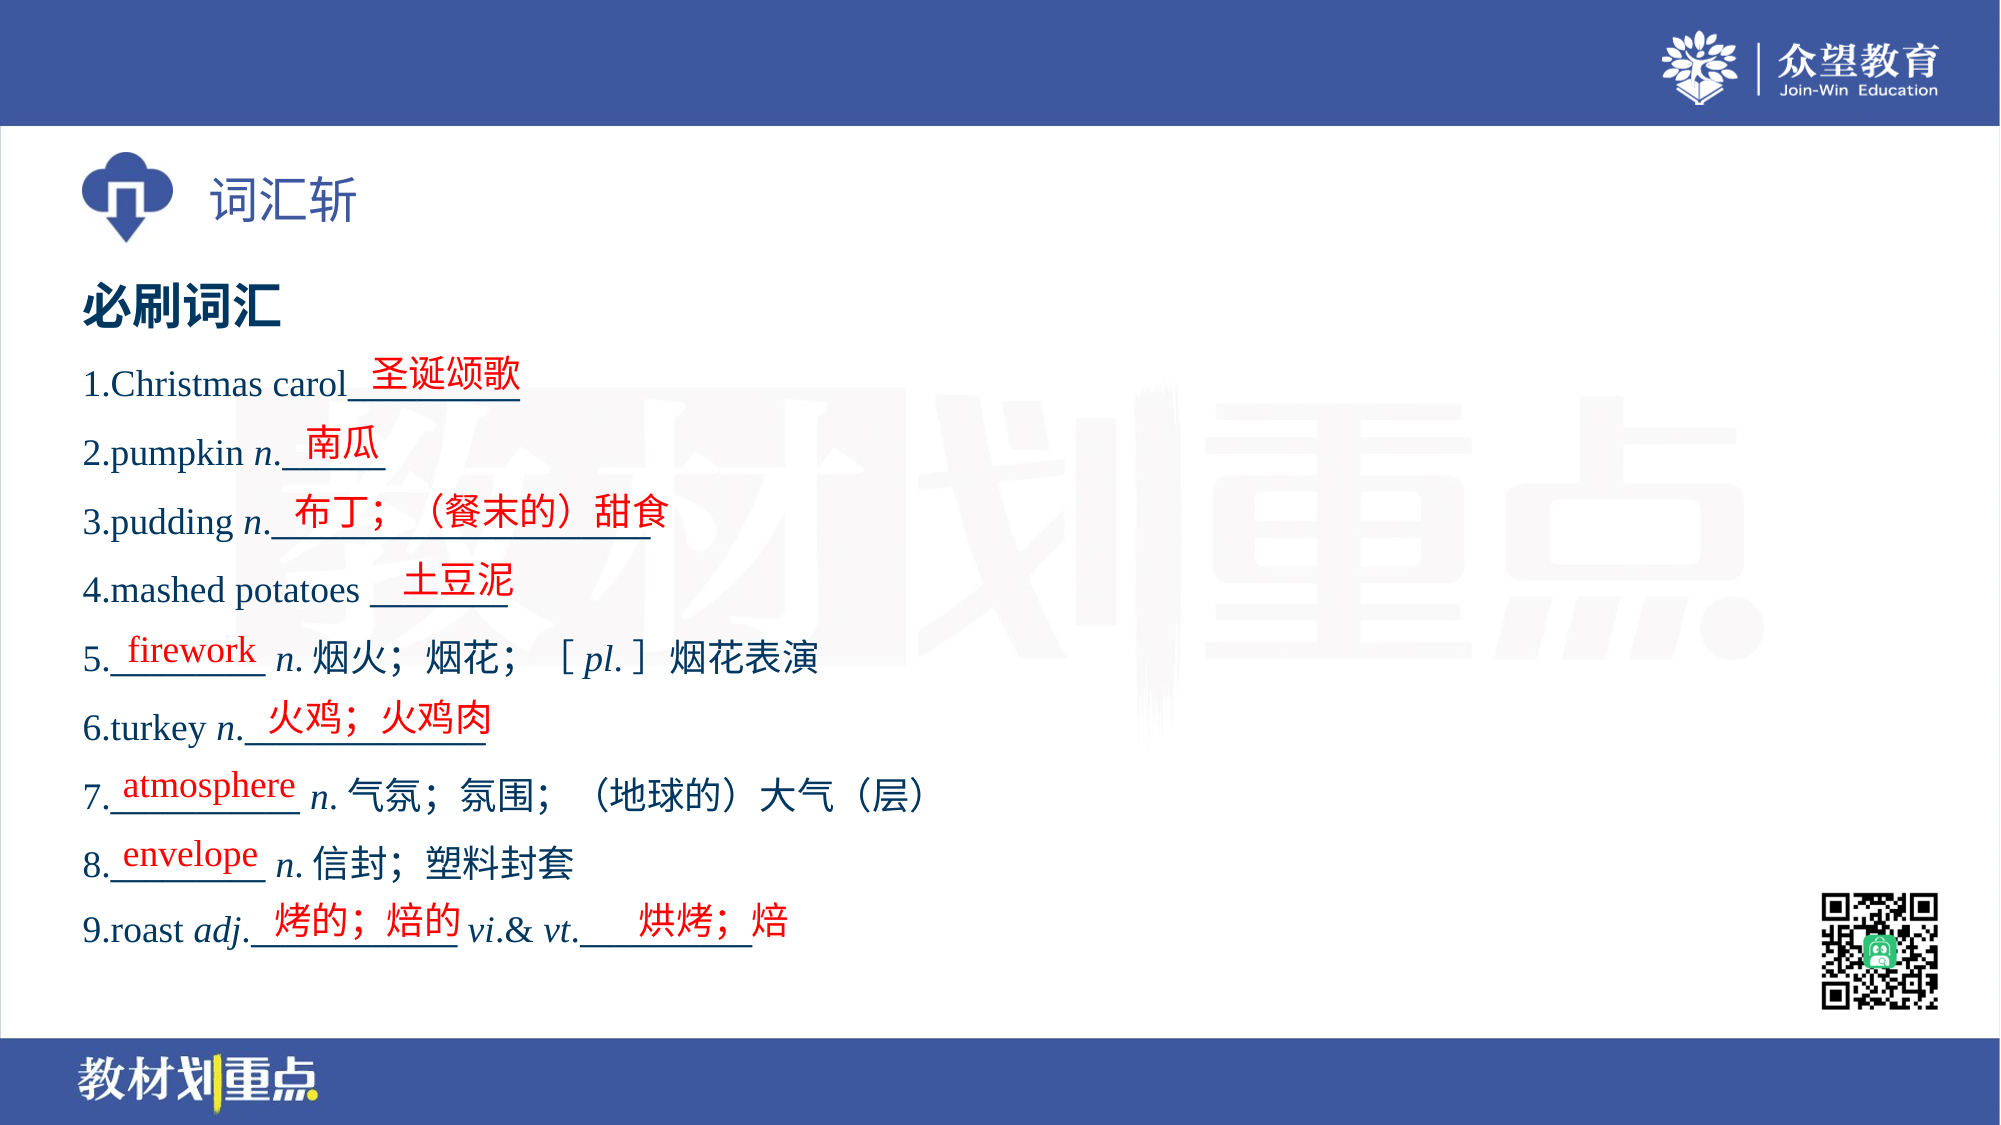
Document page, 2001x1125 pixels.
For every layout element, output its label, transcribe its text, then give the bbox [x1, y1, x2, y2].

text_box 布丁；（餐末的）甜食 [281, 467, 684, 527]
text_box 南瓜 [291, 399, 395, 458]
text_box 1.Christmas carol__________ 2.pumpkin n.______ 3.pudding n.______________________ 4.mashed potatoes ________ 5._________ n.烟火；烟花；［pl.］烟花表演 6.turkey n.______________ 7.___________ n.气氛；氛围；（地球的）大气（层） 8._________ n.信封；塑料封套 9.roast adj.____________ vi.& vt.__________ [82, 335, 1817, 944]
text_box 土豆泥 [388, 536, 529, 595]
text_box 火鸡；火鸡肉 [254, 674, 507, 733]
text_box envelope [109, 809, 273, 868]
text_box atmosphere [109, 740, 310, 799]
picture [0, 0, 2000, 1125]
text_box firework [113, 605, 271, 664]
text_box 圣诞颂歌 [357, 330, 535, 389]
text_box 烘烤；焙 [625, 877, 803, 936]
text_box 烤的；焙的 [260, 877, 476, 936]
text_box 必刷词汇 [82, 247, 1817, 335]
